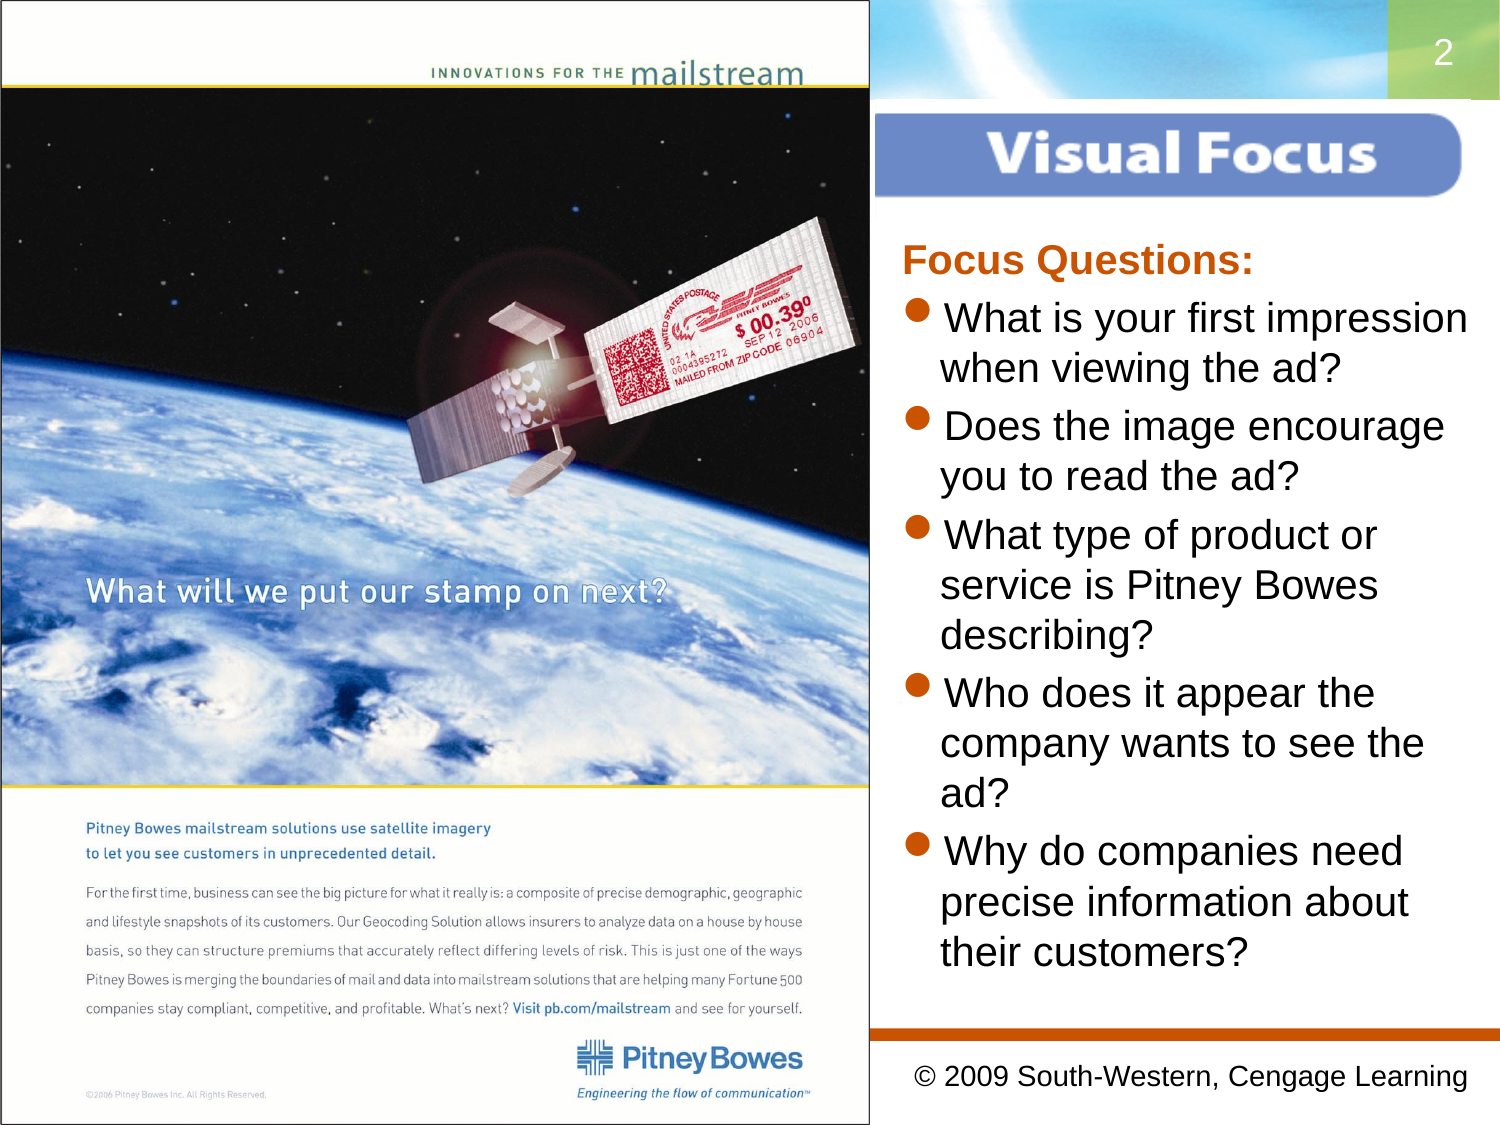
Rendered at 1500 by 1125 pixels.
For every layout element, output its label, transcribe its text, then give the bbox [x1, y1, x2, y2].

slide_number 2 [1387, 0, 1500, 101]
text_box Focus Questions: What is your first impression when viewing the ad? Does the image encourage you to read the ad? What type of product or service is Pitney Bowes describing? Who does it appear the company wants to see the ad? Why do companies need precise information about their customers? [887, 224, 1500, 1013]
picture [0, 0, 870, 1125]
picture [874, 99, 1472, 219]
